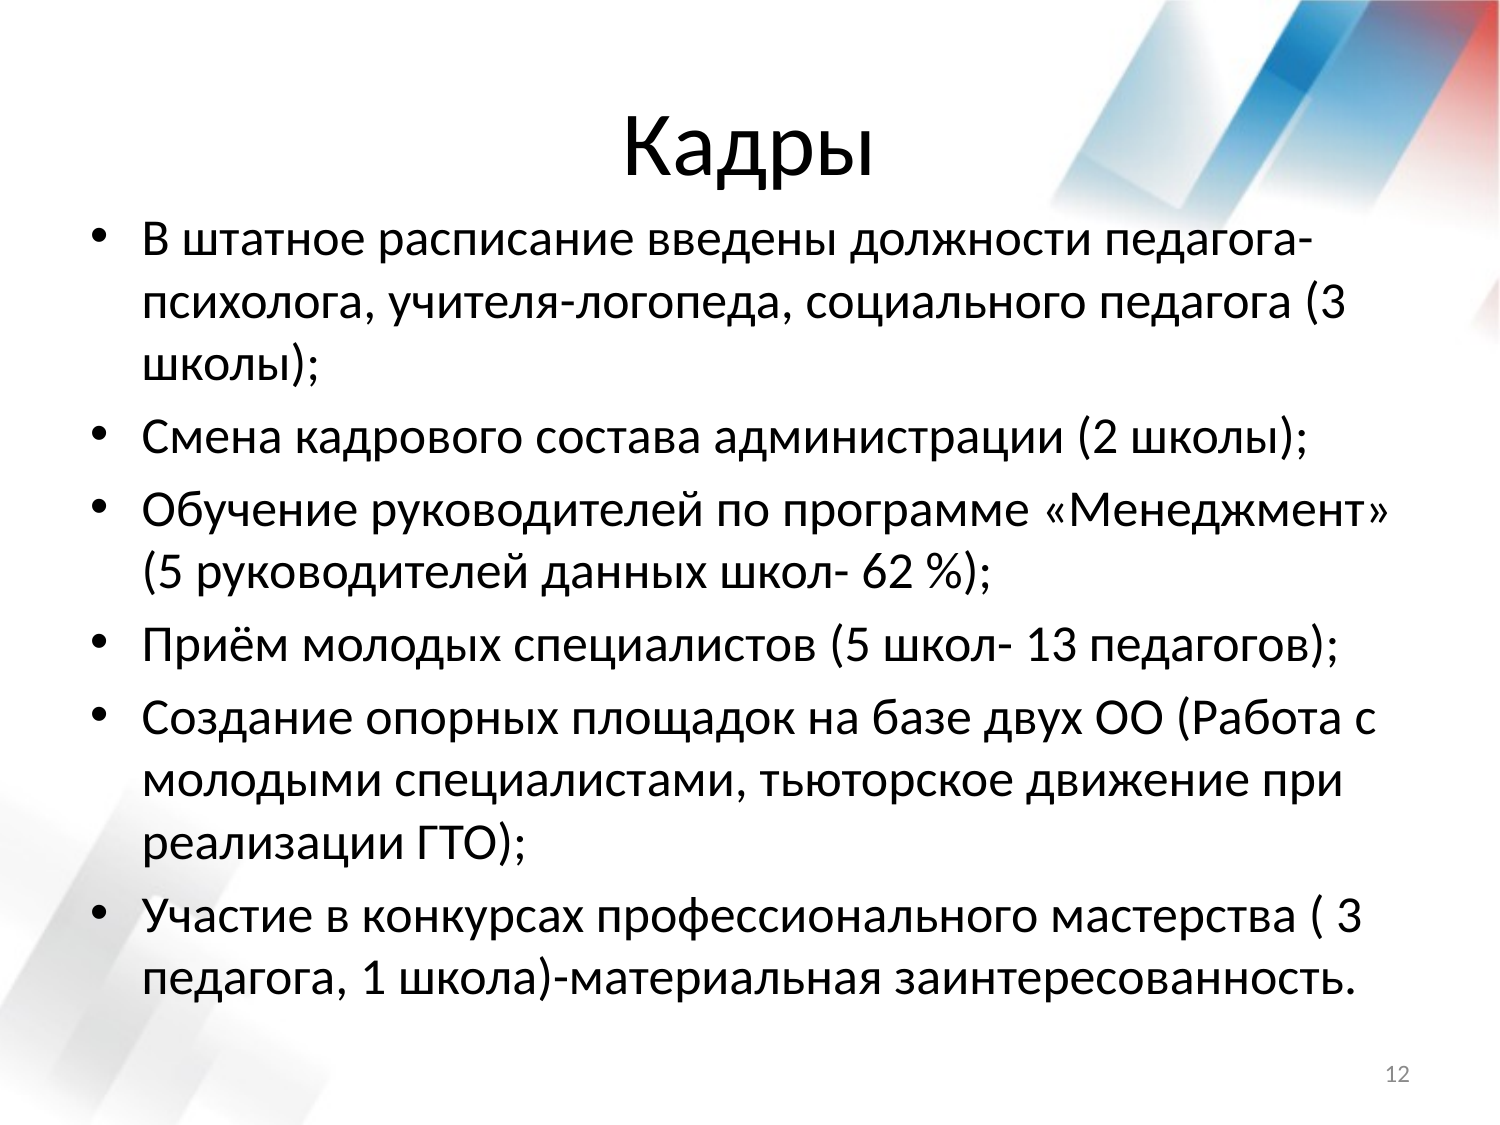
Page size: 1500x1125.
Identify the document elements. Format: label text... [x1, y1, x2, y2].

list В штатное расписание введены должности педагога-психолога, учителя-логопеда, социального педагога (3 школы); Смена кадрового состава администрации (2 школы); Обучение руководителей по программе «Менеджмент» (5 руководителей данных школ- 62 %); Приём молодых специалистов (5 школ- 13 педагогов); Создание опорных площадок на базе двух ОО (Работа с молодыми специалистами, тьюторское движение при реализации ГТО); Участие в конкурсах профессионального мастерства ( 3 педагога, 1 школа)-материальная заинтересованность. [75, 196, 1425, 1094]
picture [0, 0, 1500, 1125]
title Кадры [75, 45, 1425, 196]
slide_number 12 [1074, 1042, 1425, 1103]
